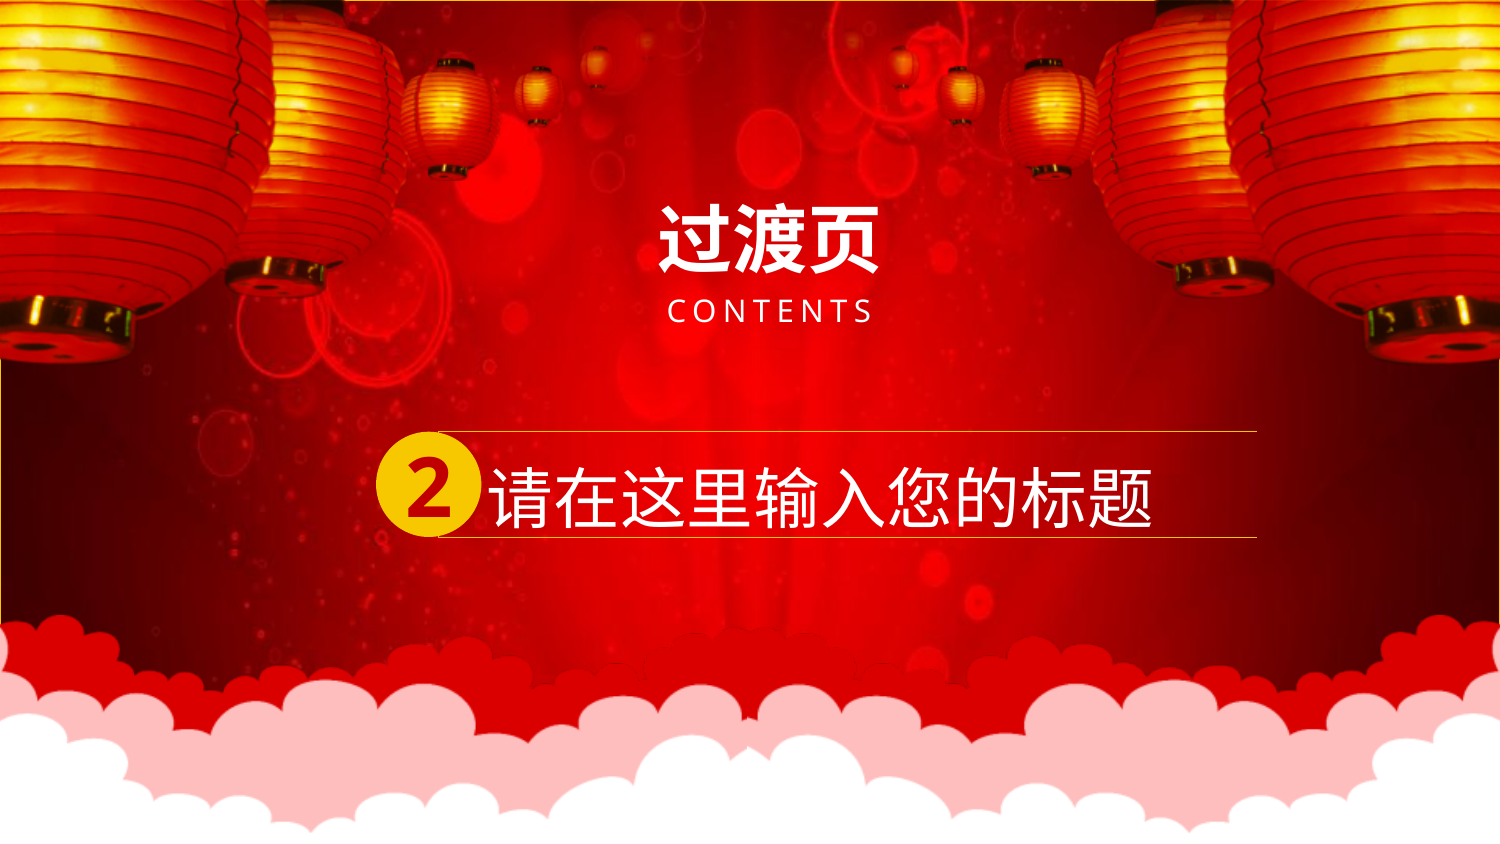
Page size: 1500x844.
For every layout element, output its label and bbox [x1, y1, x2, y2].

text_box [603, 188, 935, 337]
text_box [0, 615, 1500, 844]
picture [0, 0, 1500, 615]
